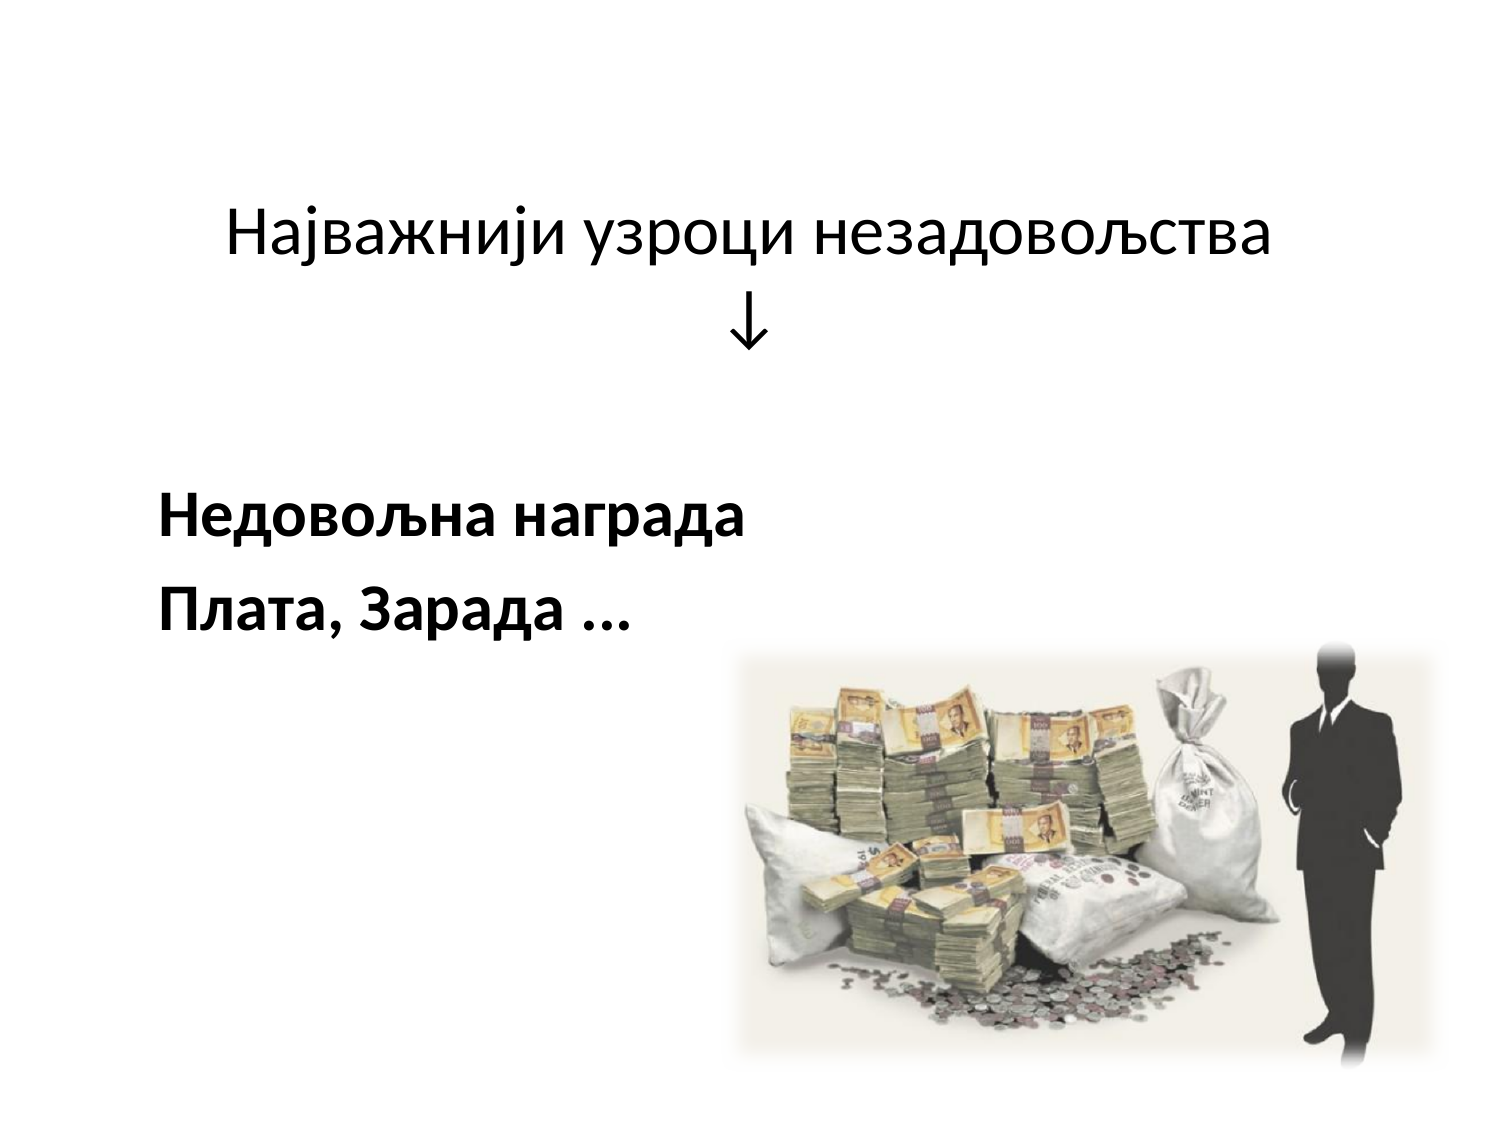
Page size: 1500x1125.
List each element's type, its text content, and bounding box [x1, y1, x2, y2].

list Недовољна награда Плата, Зарада ... [87, 462, 1438, 1125]
picture [719, 637, 1451, 1073]
title Најважнији узроци незадовољства ↓ [75, 174, 1425, 363]
